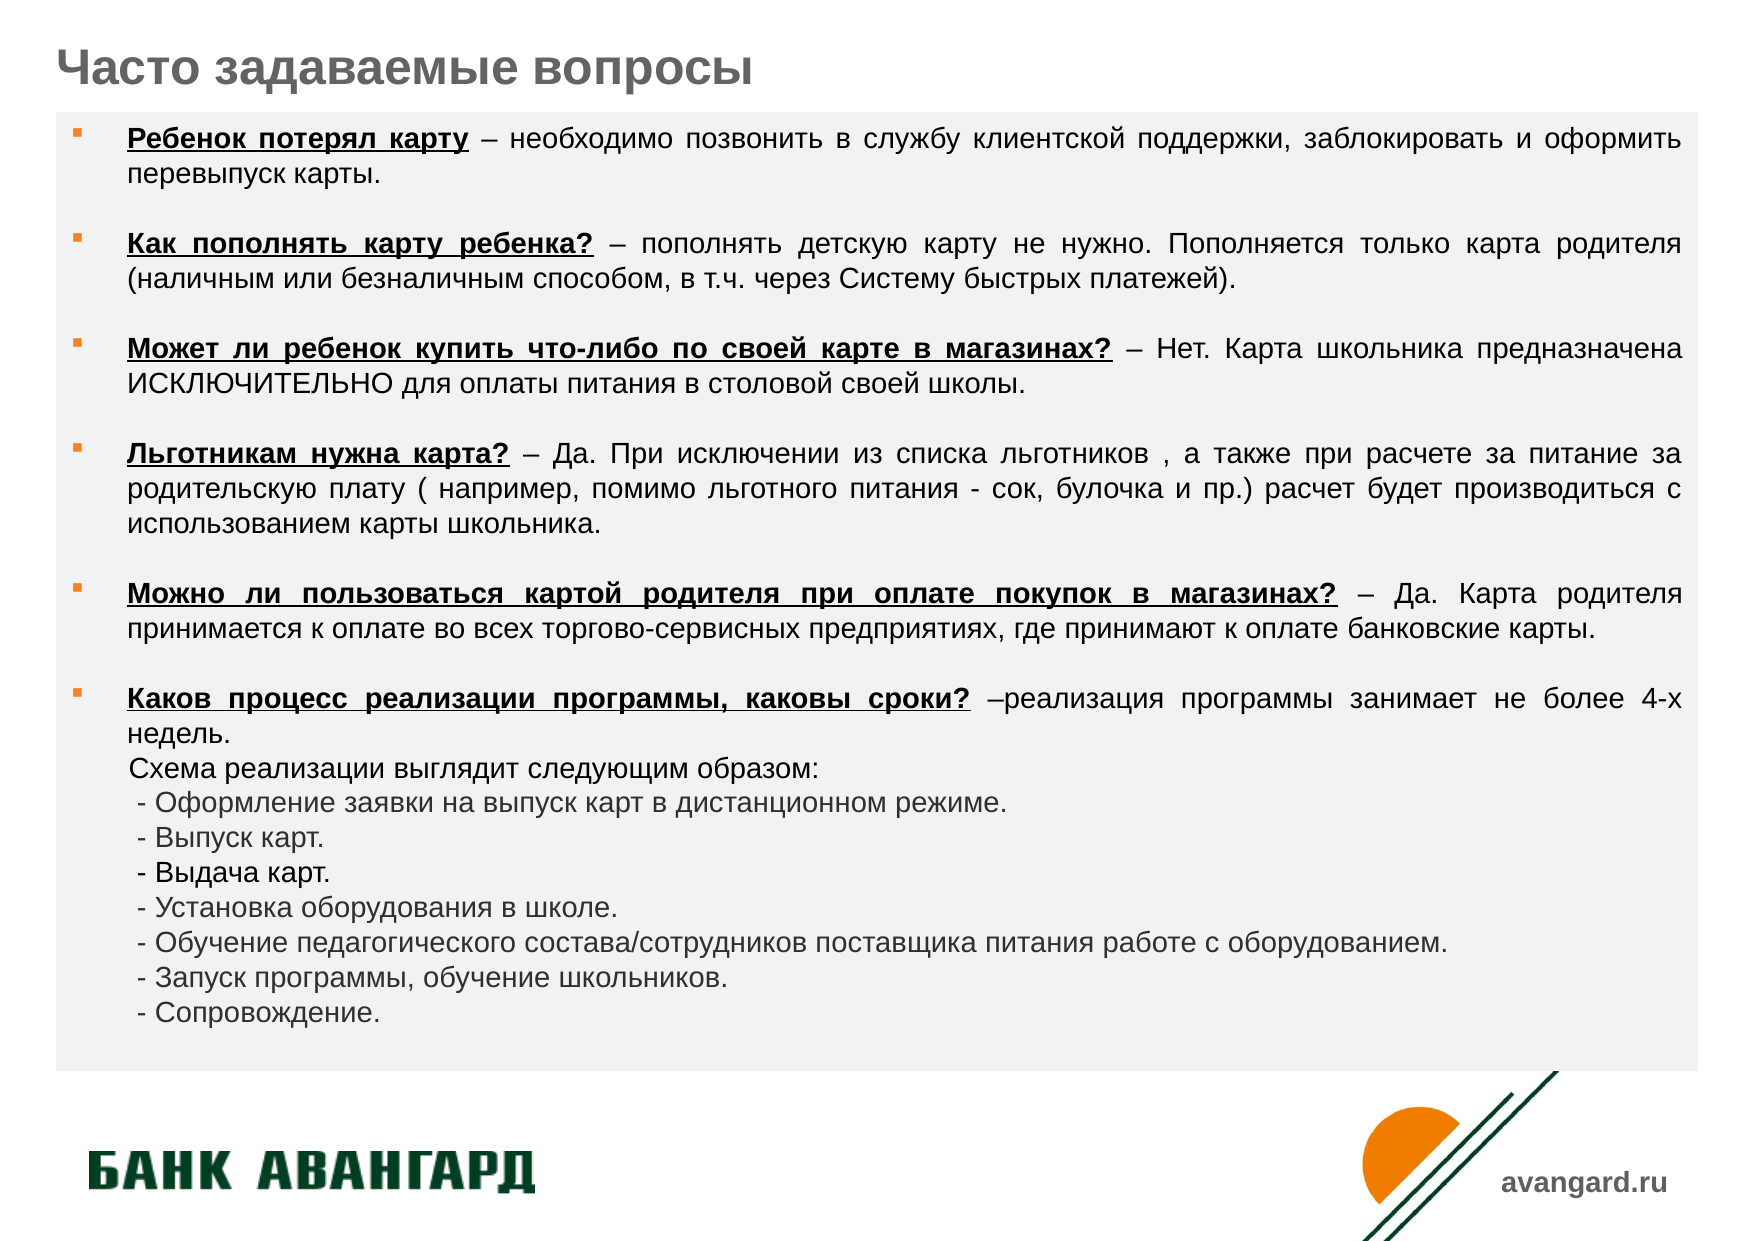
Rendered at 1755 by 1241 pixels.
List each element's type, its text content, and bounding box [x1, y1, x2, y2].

text_box Ребенок потерял карту – необходимо позвонить в службу клиентской поддержки, заблокировать и оформить перевыпуск карты. Как пополнять карту ребенка? – пополнять детскую карту не нужно. Пополняется только карта родителя (наличным или безналичным способом, в т.ч. через Систему быстрых платежей). Может ли ребенок купить что-либо по своей карте в магазинах? – Нет. Карта школьника предназначена ИСКЛЮЧИТЕЛЬНО для оплаты питания в столовой своей школы. Льготникам нужна карта? – Да. При исключении из списка льготников , а также при расчете за питание за родительcкую плату ( например, помимо льготного питания - сок, булочка и пр.) расчет будет производиться с использованием карты школьника. Можно ли пользоваться картой родителя при оплате покупок в магазинах? – Да. Карта родителя принимается к оплате во всех торгово-сервисных предприятиях, где принимают к оплате банковские карты. Каков процесс реализации программы, каковы сроки? –реализация программы занимает не более 4-х недель. Схема реализации выглядит следующим образом: - Оформление заявки на выпуск карт в дистанционном режиме. - Выпуск карт. - Выдача карт. - Установка оборудования в школе. - Обучение педагогического состава/сотрудников поставщика питания работе с оборудованием. - Запуск программы, обучение школьников. - Сопровождение. [55, 112, 1698, 1071]
title Часто задаваемые вопросы [55, 17, 1114, 112]
picture [0, 0, 1755, 1241]
